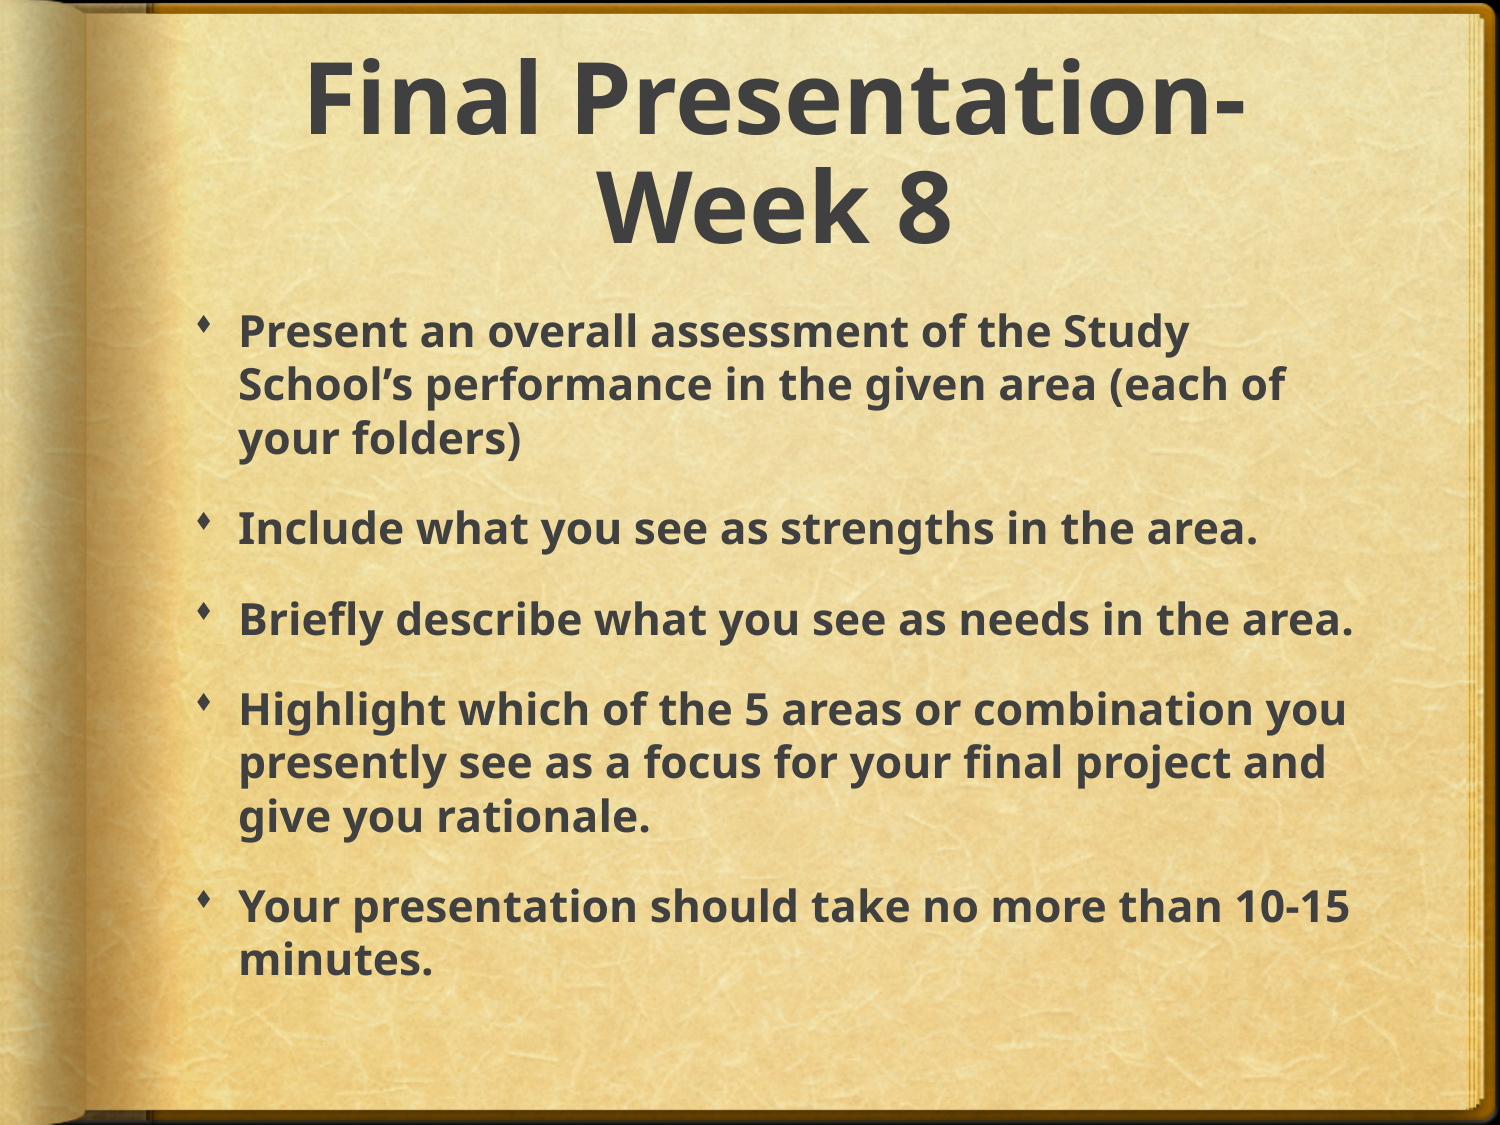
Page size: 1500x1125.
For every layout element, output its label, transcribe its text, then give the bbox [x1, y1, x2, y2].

picture [0, 0, 1500, 1125]
list Present an overall assessment of the Study School’s performance in the given area (each of your folders) Include what you see as strengths in the area. Briefly describe what you see as needs in the area. Highlight which of the 5 areas or combination you presently see as a focus for your final project and give you rationale. Your presentation should take no more than 10-15 minutes. [178, 295, 1372, 1005]
title Final Presentation-Week 8 [178, 45, 1372, 265]
